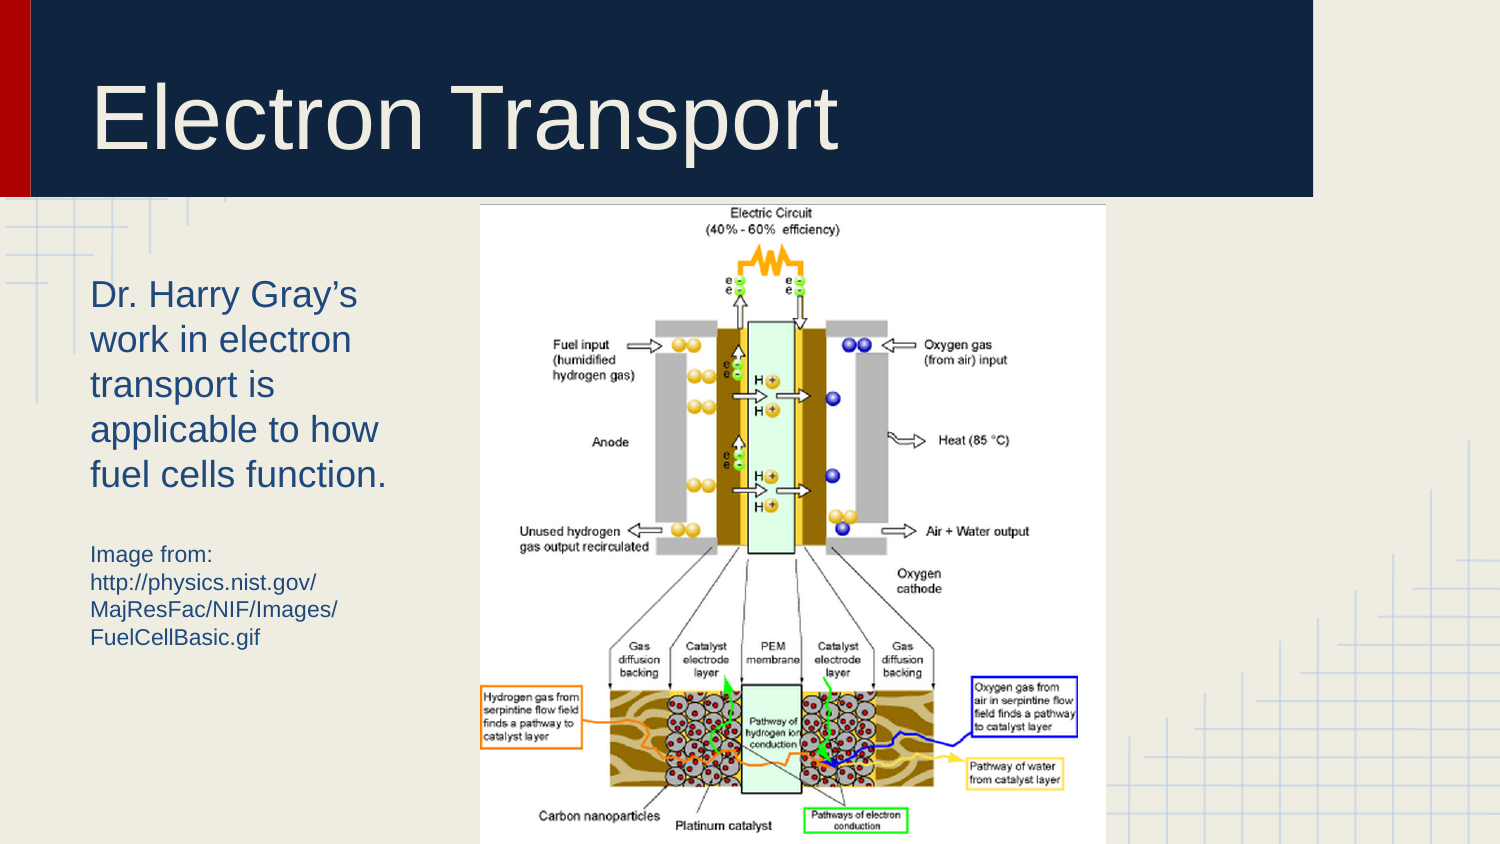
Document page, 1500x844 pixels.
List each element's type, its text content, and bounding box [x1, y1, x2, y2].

list Dr. Harry Gray’s work in electron transport is applicable to how fuel cells function. Image from: http://physics.nist.gov/MajResFac/NIF/Images/FuelCellBasic.gif [75, 209, 443, 715]
title Electron Transport [75, 11, 1276, 183]
picture [479, 204, 1106, 844]
